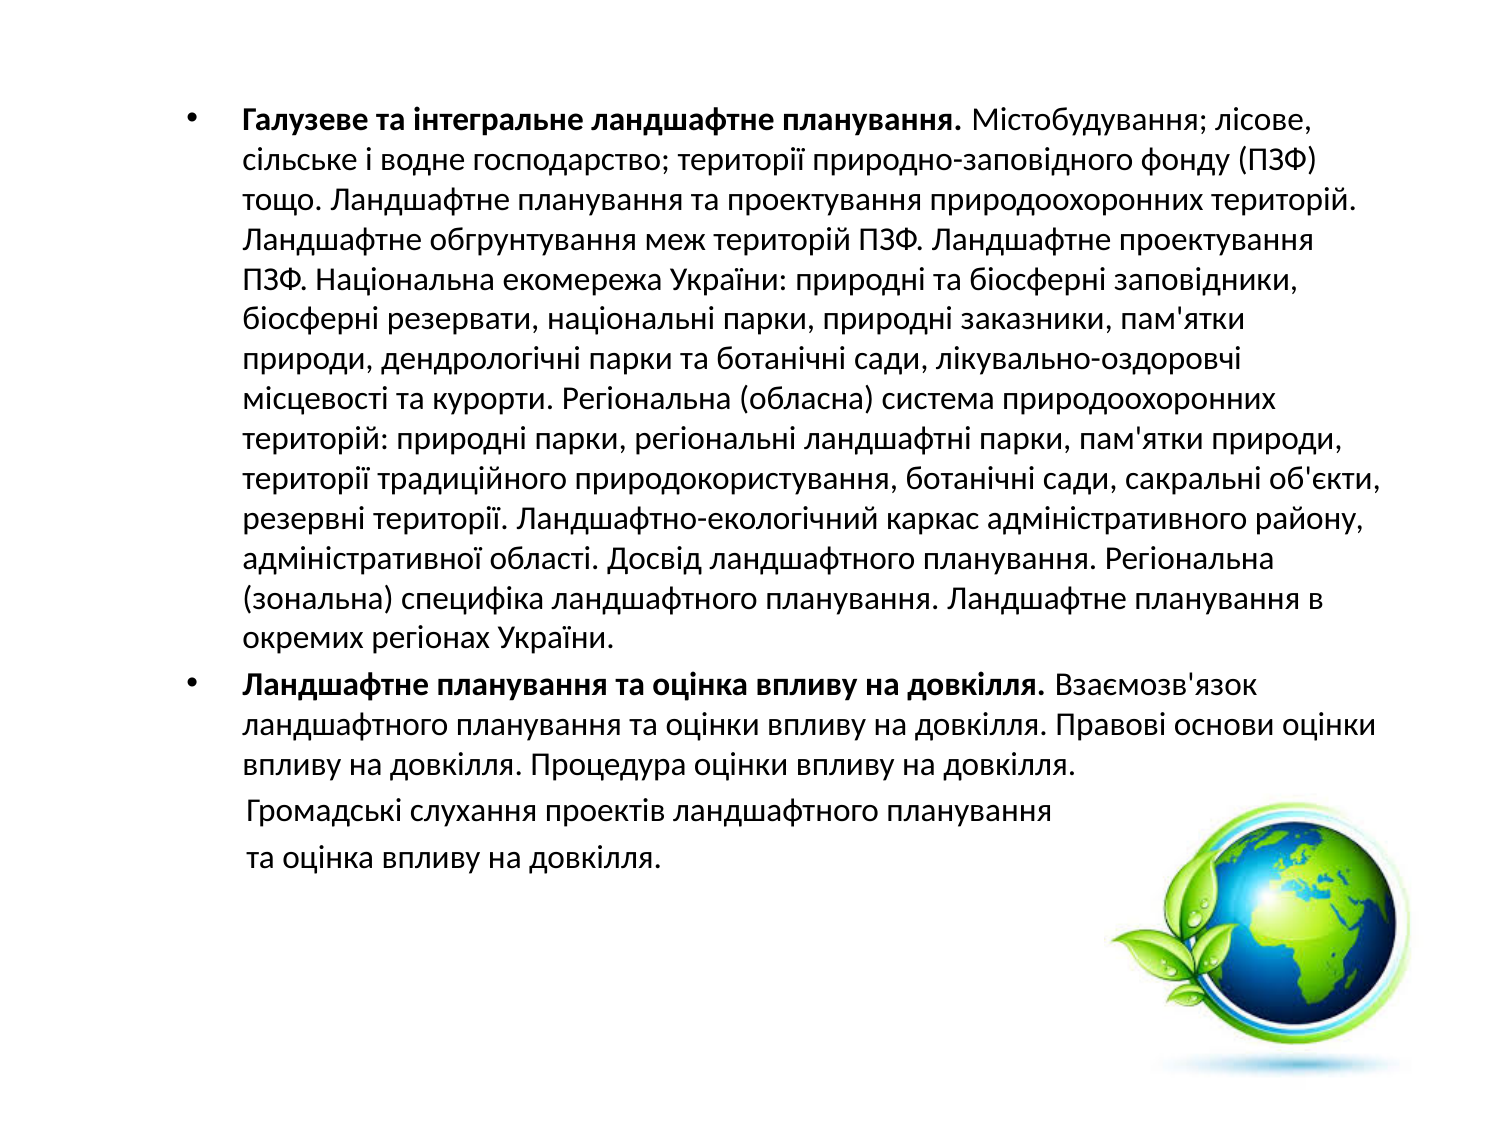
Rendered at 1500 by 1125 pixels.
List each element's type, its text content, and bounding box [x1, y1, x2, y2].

picture [1104, 769, 1448, 1091]
list Галузеве та інтегральне ландшафтне планування. Містобудування; лісове, сільське і водне господарство; території природно-заповідного фонду (ПЗФ) тощо. Ландшафтне планування та проектування природоохоронних територій. Ландшафтне обгрунтування меж територій ПЗФ. Ландшафтне проектування ПЗФ. Національна екомережа України: природні та біосферні заповідники, біосферні резервати, національні парки, природні заказники, пам'ятки природи, дендрологічні парки та ботанічні сади, лікувально-оздоровчі місцевості та курорти. Регіональна (обласна) система природоохоронних територій: природні парки, регіональні ландшафтні парки, пам'ятки природи, території традиційного природокористування, ботанічні сади, сакральні об'єкти, резервні території. Ландшафтно-екологічний каркас адміністративного району, адміністративної області. Досвід ландшафтного планування. Регіональна (зональна) специфіка ландшафтного планування. Ландшафтне планування в окремих регіонах України. Ландшафтне планування та оцінка впливу на довкілля. Взаємозв'язок ландшафтного планування та оцінки впливу на довкілля. Правові основи оцінки впливу на довкілля. Процедура оцінки впливу на довкілля. Громадські слухання проектів ландшафтного планування та оцінка впливу на довкілля. [171, 90, 1400, 1071]
